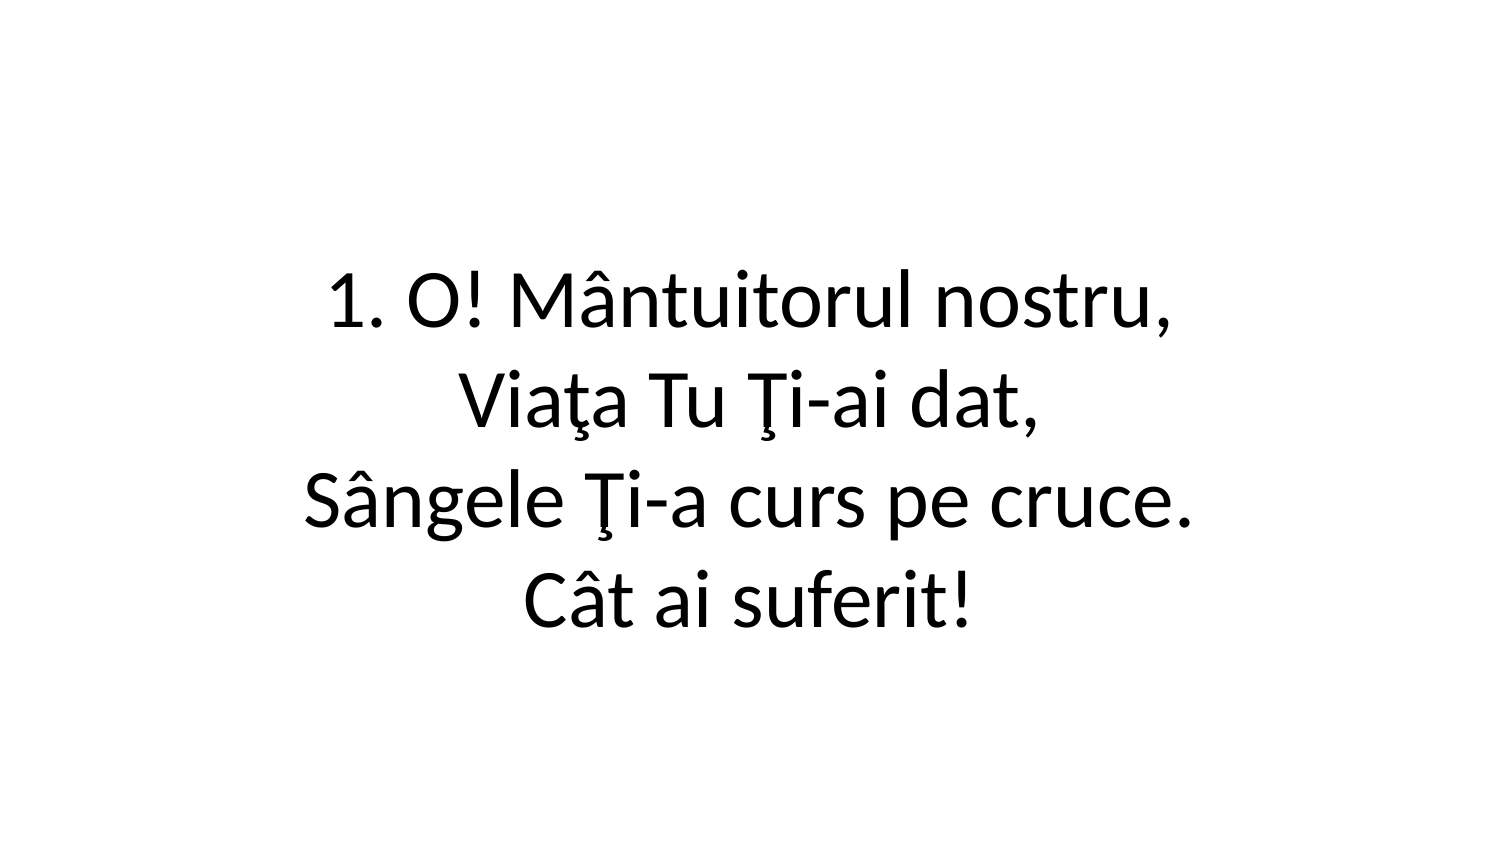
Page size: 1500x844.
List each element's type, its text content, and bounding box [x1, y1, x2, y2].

text_box 1. O! Mântuitorul nostru, Viaţa Tu Ţi-ai dat, Sângele Ţi-a curs pe cruce. Cât ai suferit! [288, 192, 1212, 652]
